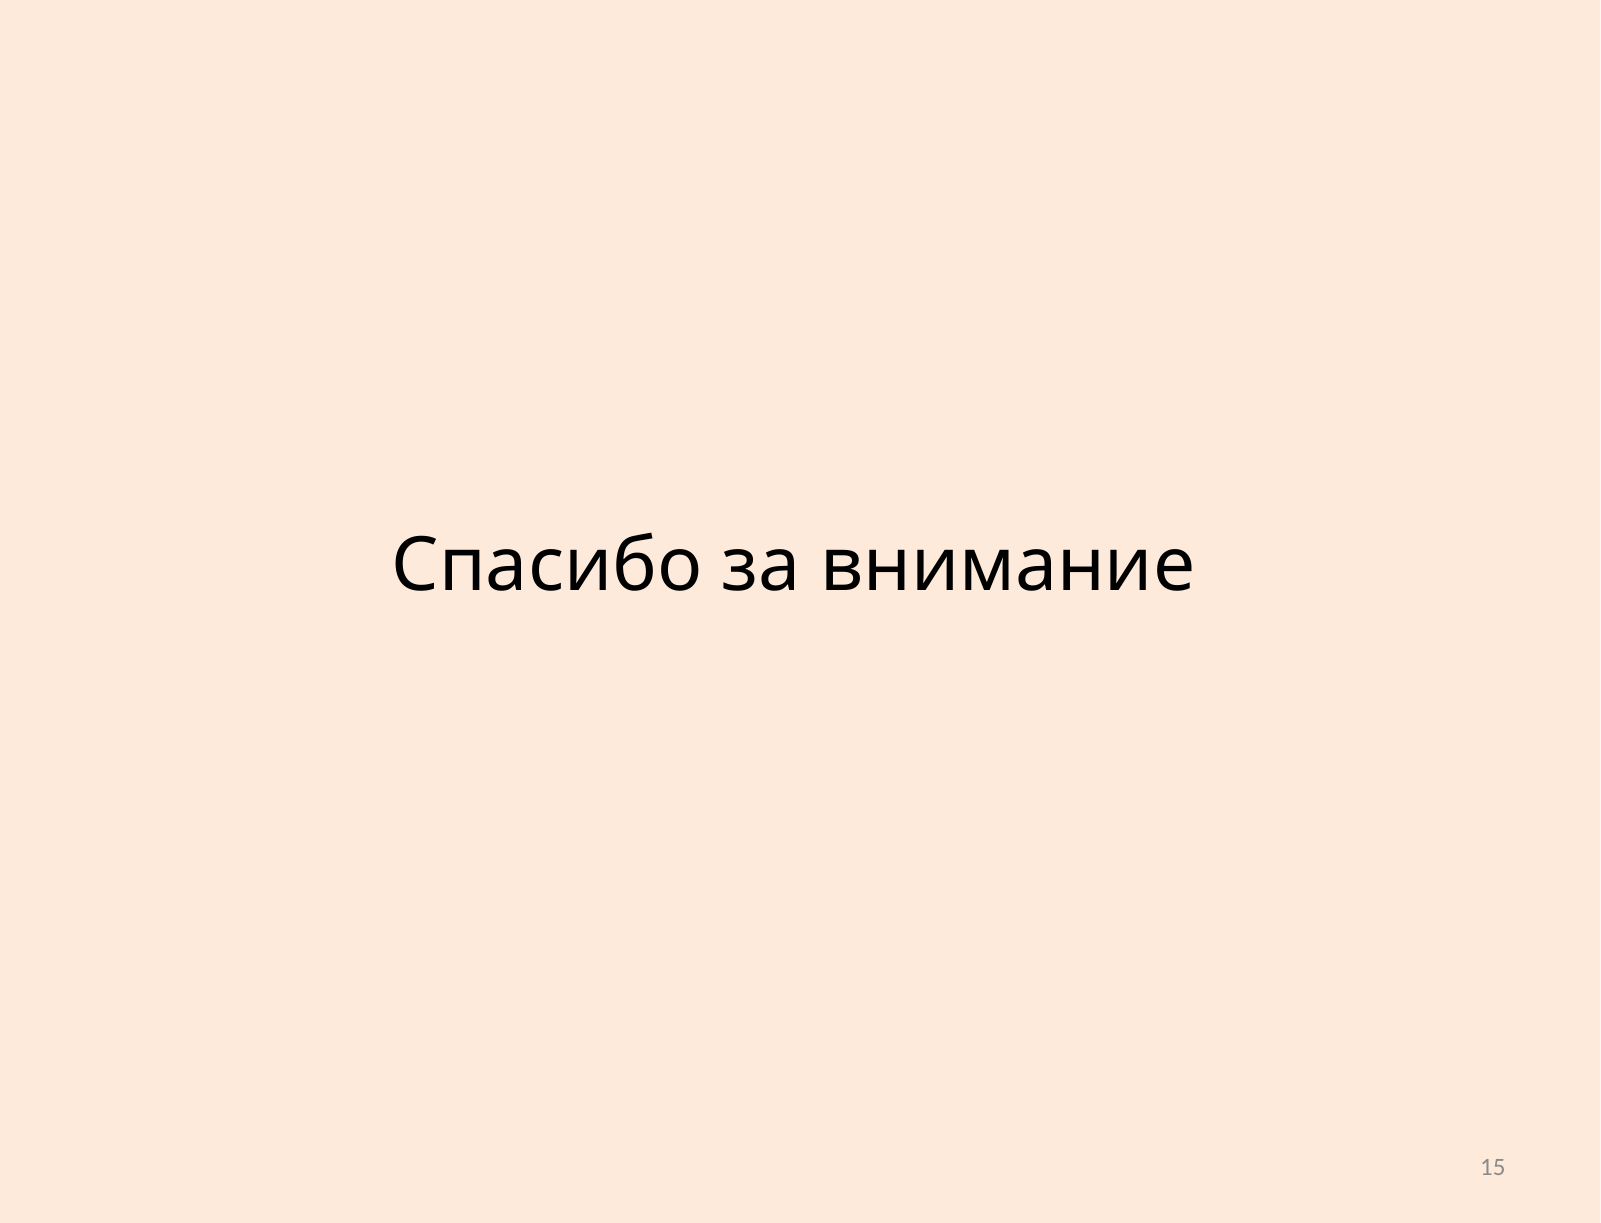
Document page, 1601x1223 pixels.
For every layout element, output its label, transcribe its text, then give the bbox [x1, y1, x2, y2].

title Спасибо за внимание [73, 458, 1515, 664]
slide_number 15 [1147, 1133, 1521, 1199]
